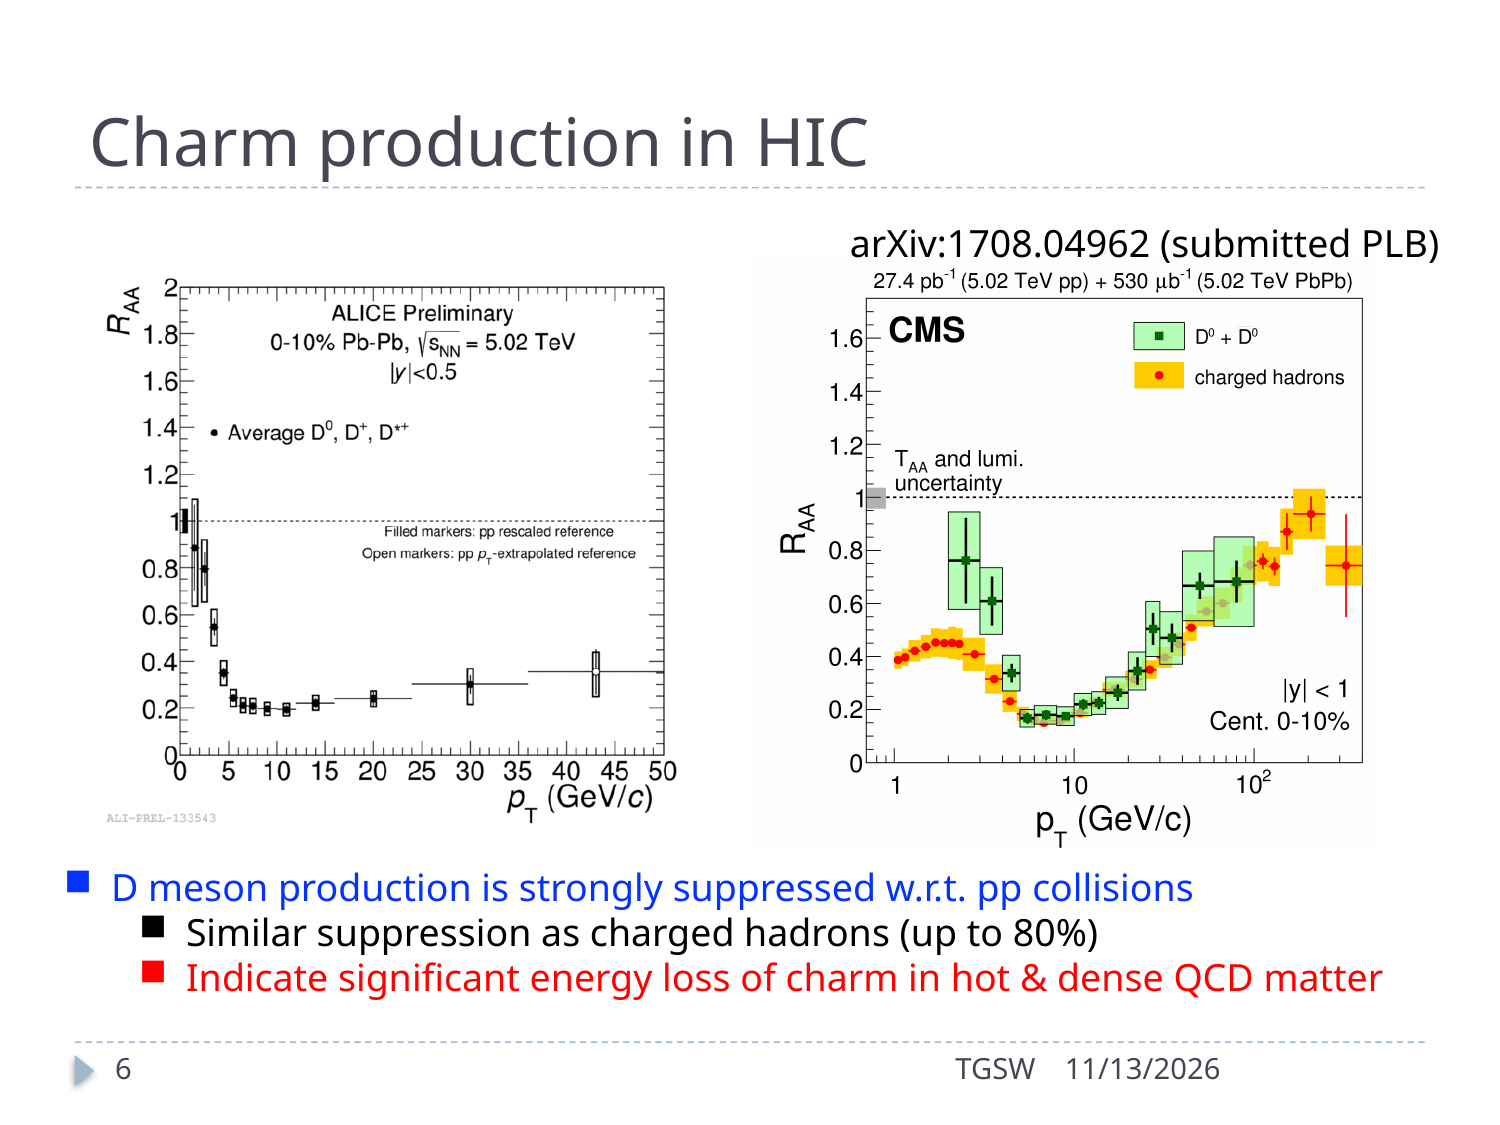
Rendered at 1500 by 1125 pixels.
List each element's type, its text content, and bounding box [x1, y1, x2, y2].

text_box arXiv:1708.04962 (submitted PLB) [835, 212, 1455, 273]
text_box D meson production is strongly suppressed w.r.t. pp collisions Similar suppression as charged hadrons (up to 80%) Indicate significant energy loss of charm in hot & dense QCD matter [49, 856, 1400, 1007]
title Charm production in HIC [75, 24, 1425, 188]
slide_number 6 [100, 1042, 426, 1103]
picture [102, 267, 678, 824]
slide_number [1050, 1042, 1426, 1103]
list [749, 249, 1378, 853]
footer TGSW [475, 1042, 1050, 1103]
